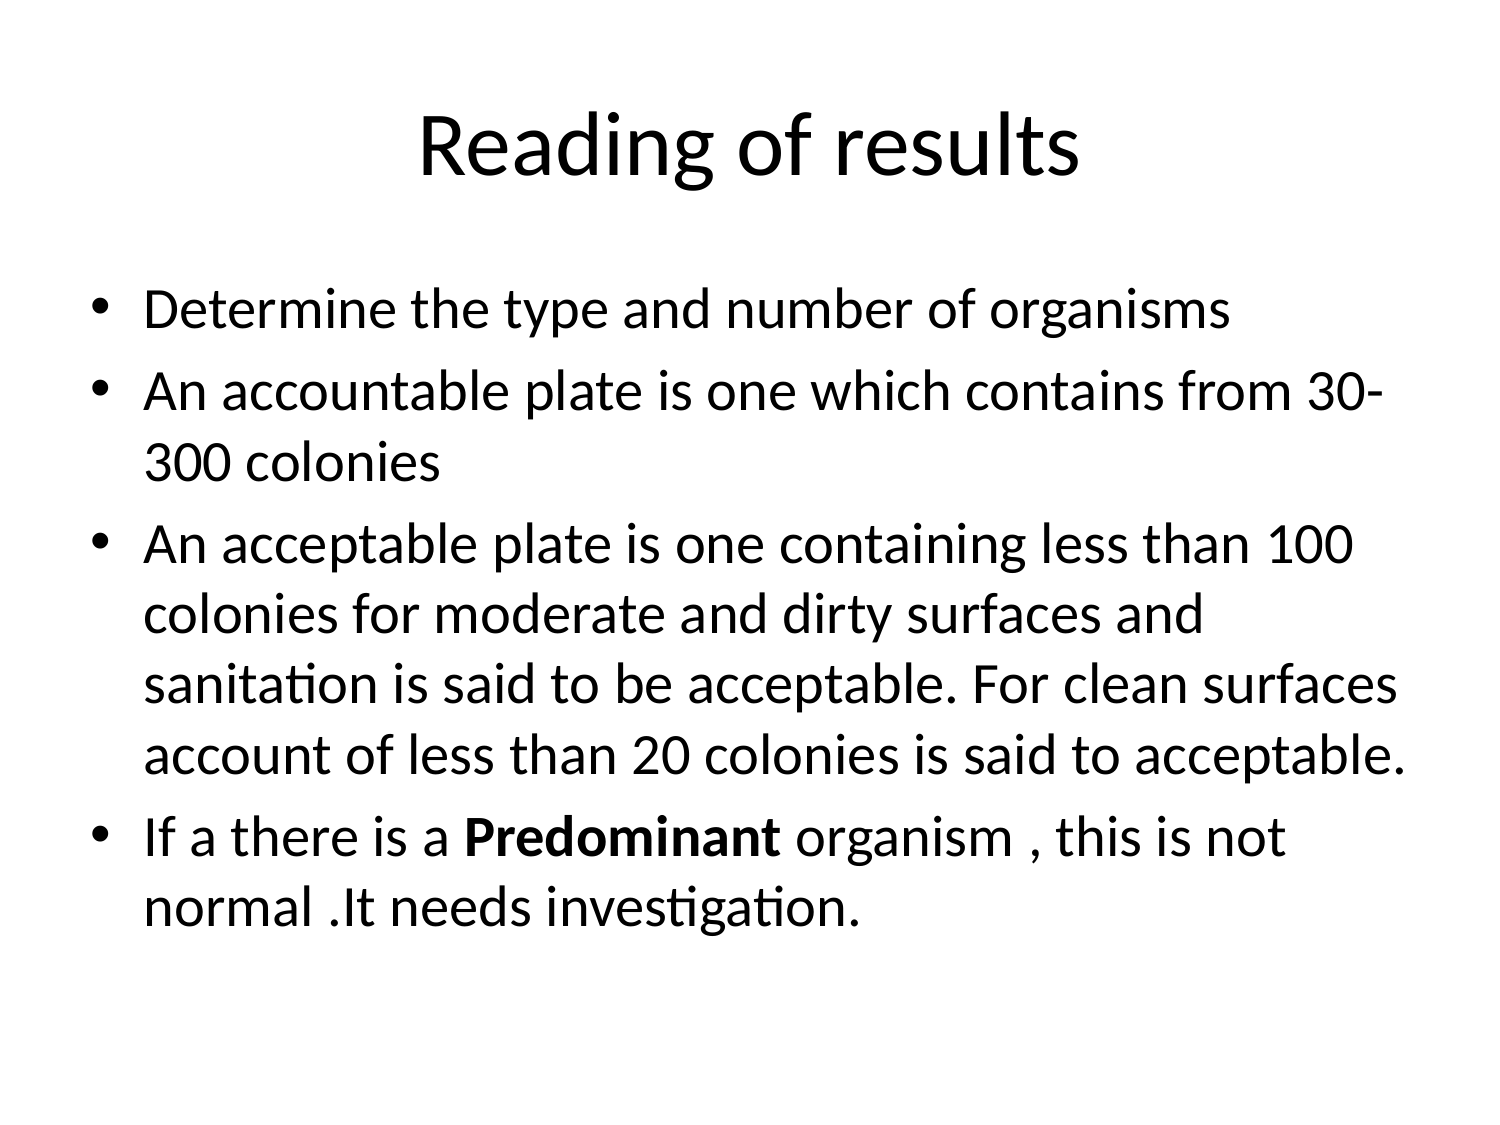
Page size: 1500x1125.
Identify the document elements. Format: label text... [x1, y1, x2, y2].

title Reading of results [75, 45, 1425, 233]
list Determine the type and number of organisms An accountable plate is one which contains from 30-300 colonies An acceptable plate is one containing less than 100 colonies for moderate and dirty surfaces and sanitation is said to be acceptable. For clean surfaces account of less than 20 colonies is said to acceptable. If a there is a Predominant organism , this is not normal .It needs investigation. [75, 262, 1425, 1005]
